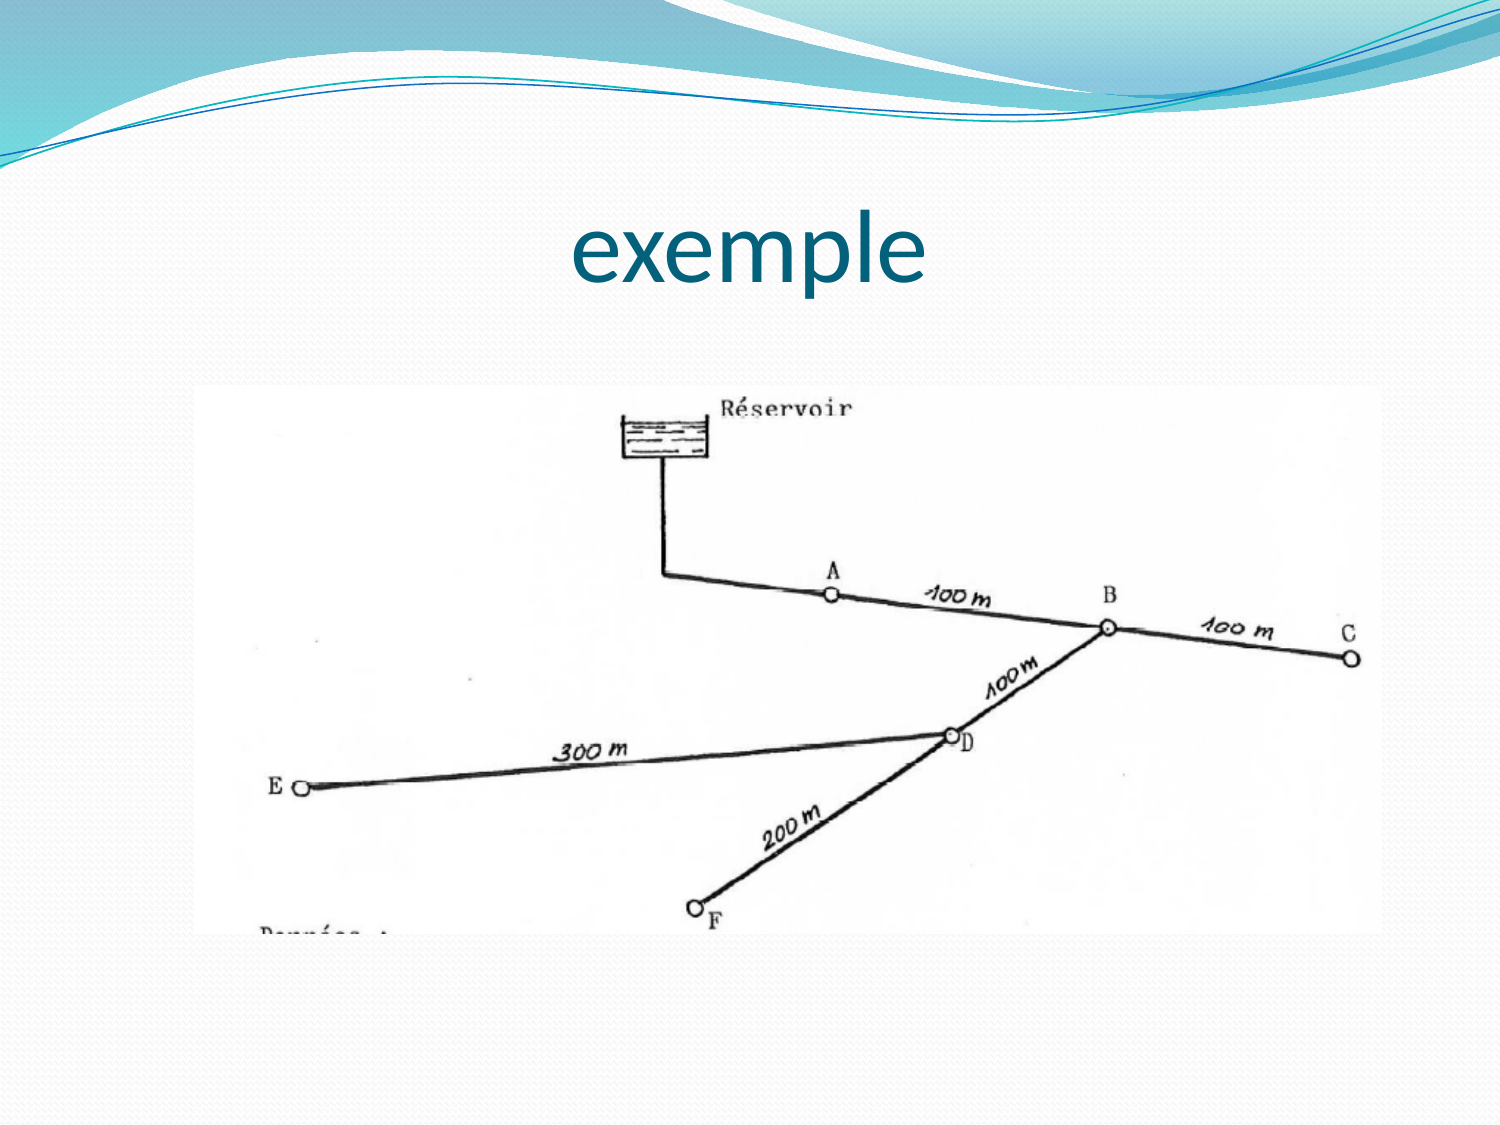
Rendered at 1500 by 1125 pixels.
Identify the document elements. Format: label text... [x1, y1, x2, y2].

title exemple [75, 115, 1425, 303]
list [194, 385, 1382, 934]
